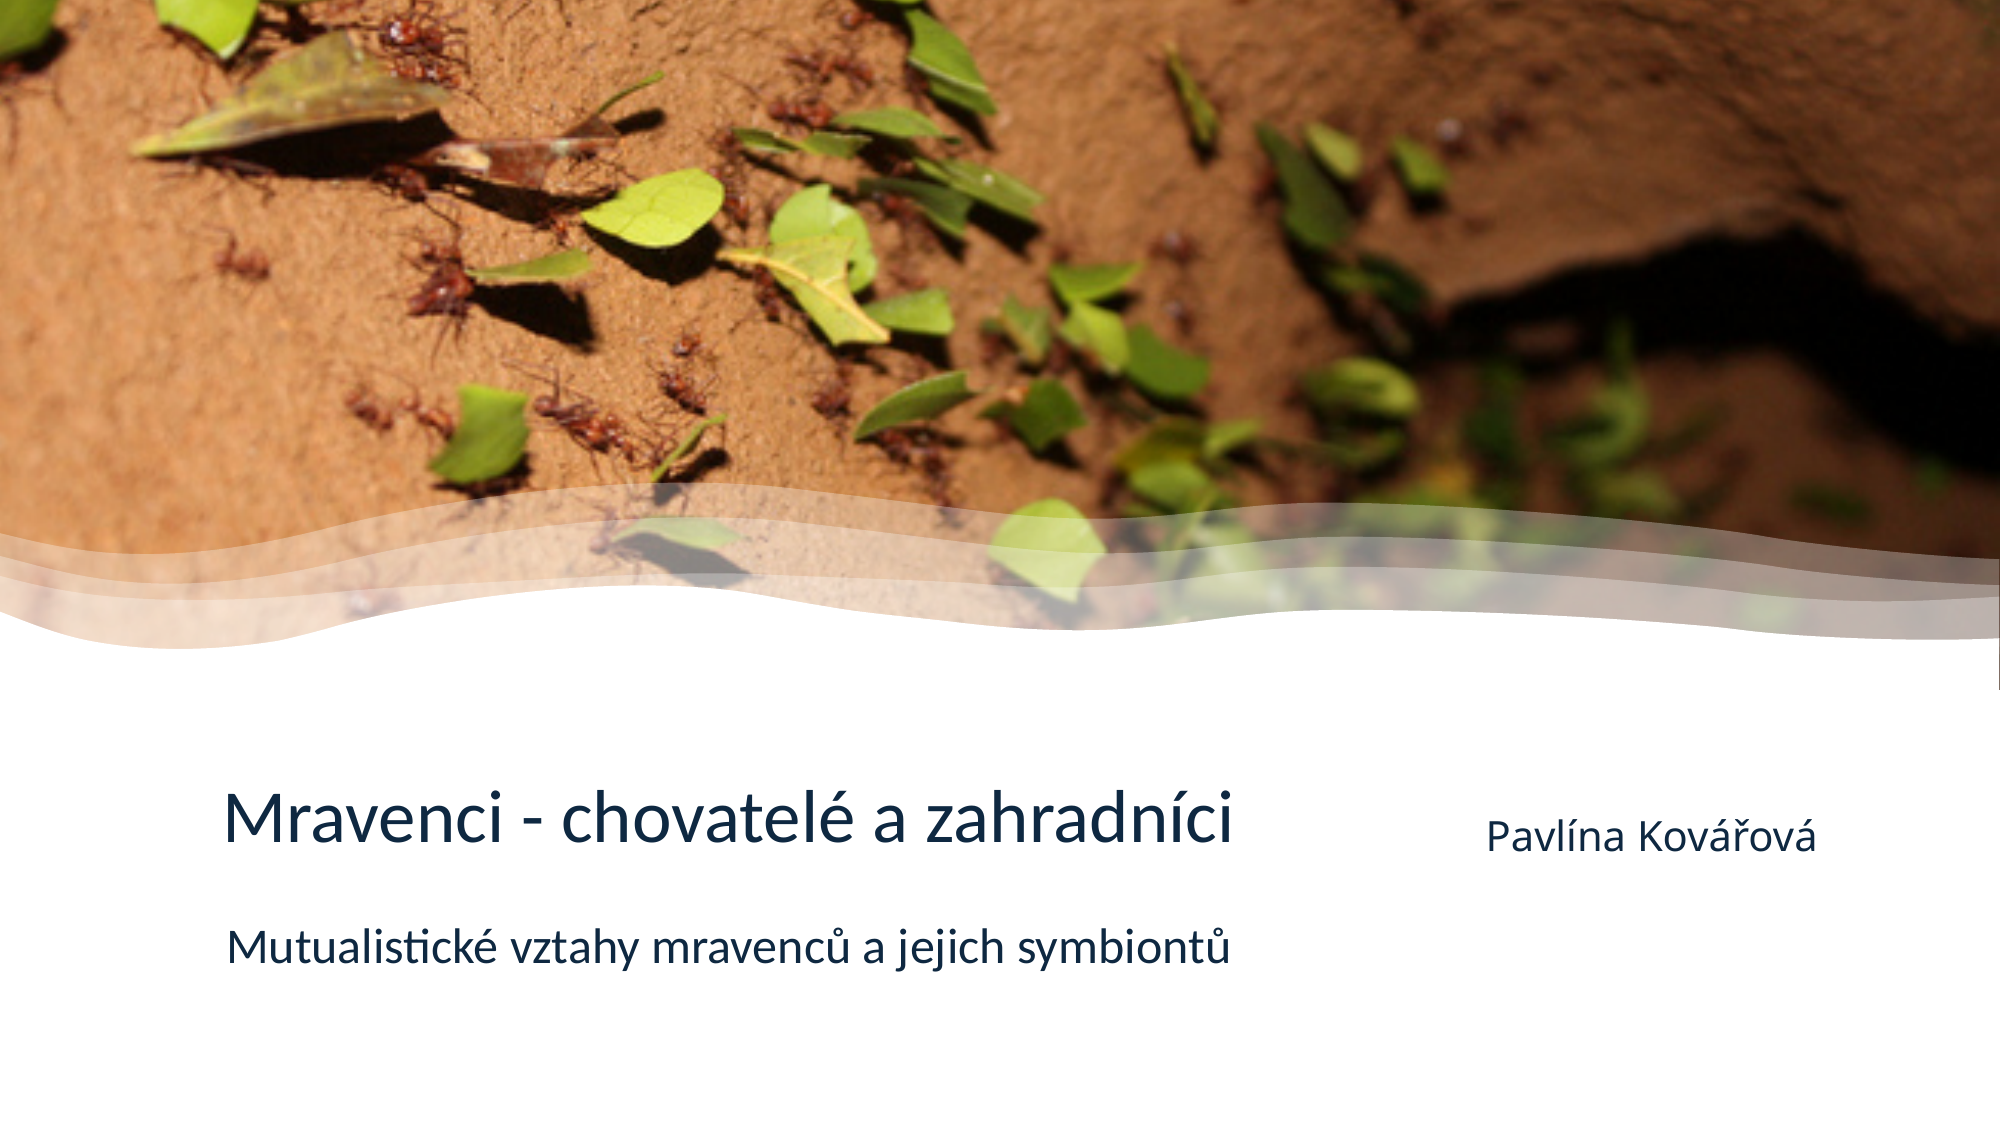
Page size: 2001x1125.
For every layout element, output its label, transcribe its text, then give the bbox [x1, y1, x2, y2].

text_box Pavlína Kovářová [1470, 788, 1929, 868]
text_box Mravenci - chovatelé a zahradníci Mutualistické vztahy mravenců a jejich symbiontů [28, 784, 1430, 935]
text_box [0, 482, 2000, 784]
picture [0, 0, 2000, 482]
text_box [0, 784, 2000, 1125]
